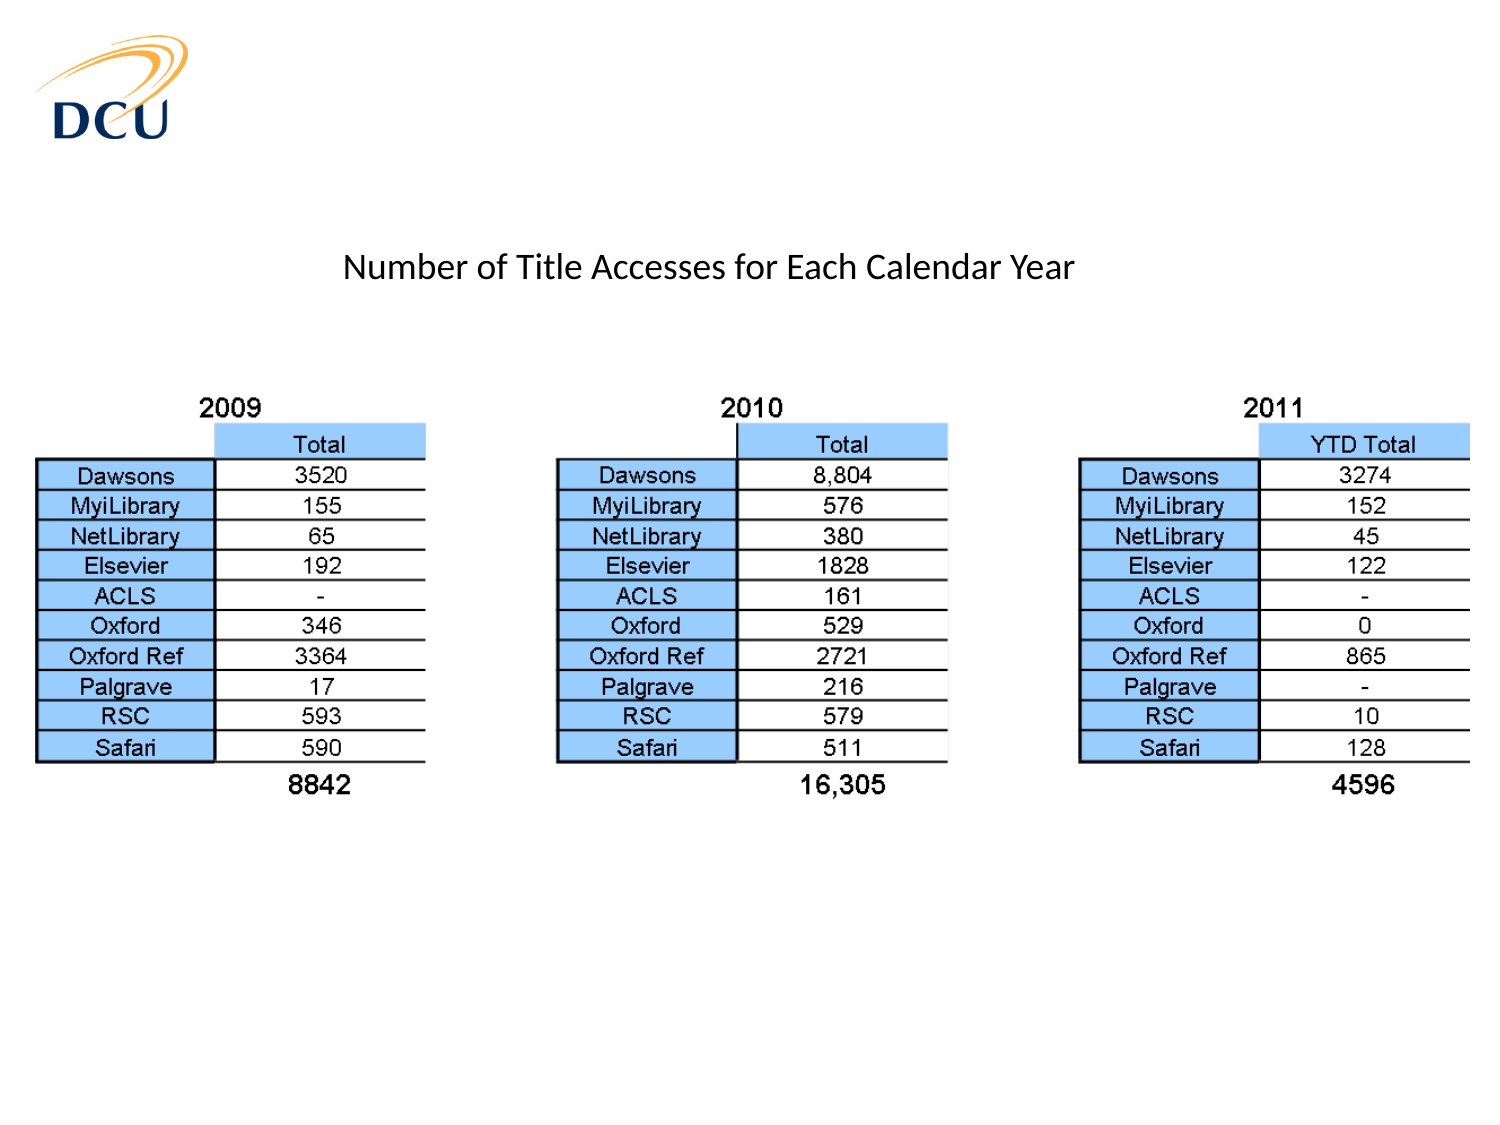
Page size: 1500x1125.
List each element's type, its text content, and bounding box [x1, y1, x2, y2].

picture [34, 386, 1470, 799]
picture [34, 34, 188, 139]
text_box Number of Title Accesses for Each Calendar Year [328, 234, 1102, 295]
